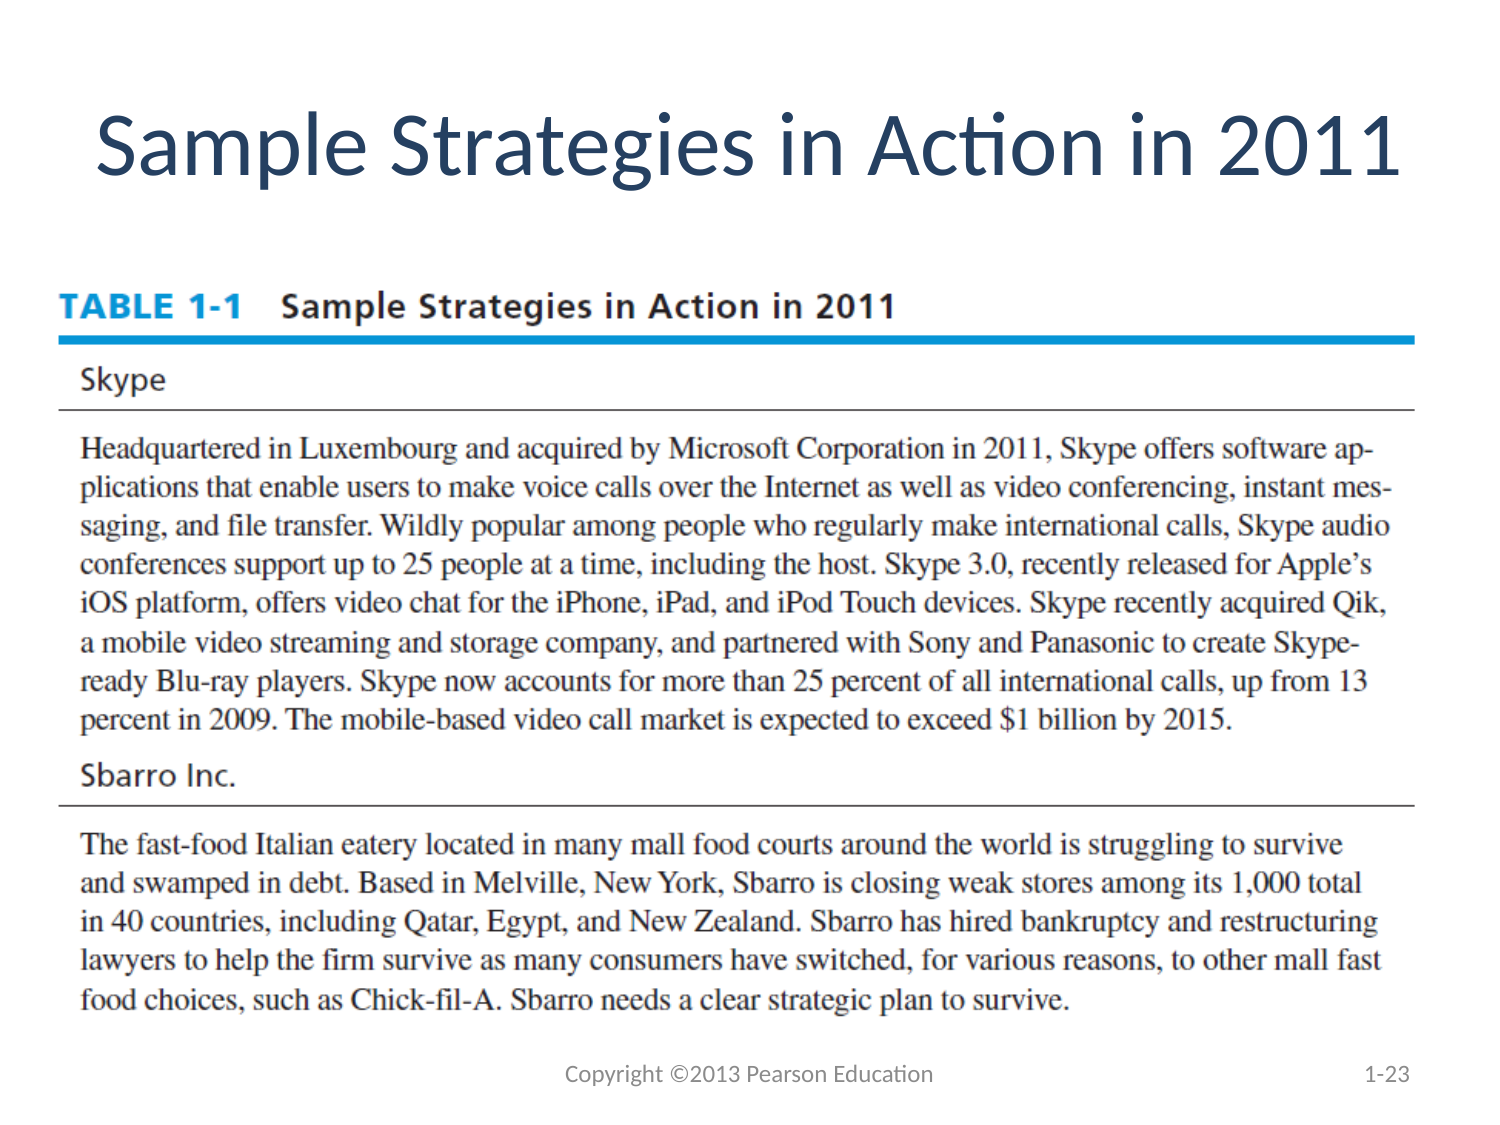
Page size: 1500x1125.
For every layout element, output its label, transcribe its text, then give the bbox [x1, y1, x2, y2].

footer Copyright ©2013 Pearson Education [512, 1049, 988, 1103]
picture [44, 273, 1456, 1041]
slide_number 1-23 [1074, 1049, 1425, 1103]
title Sample Strategies in Action in 2011 [75, 45, 1425, 233]
